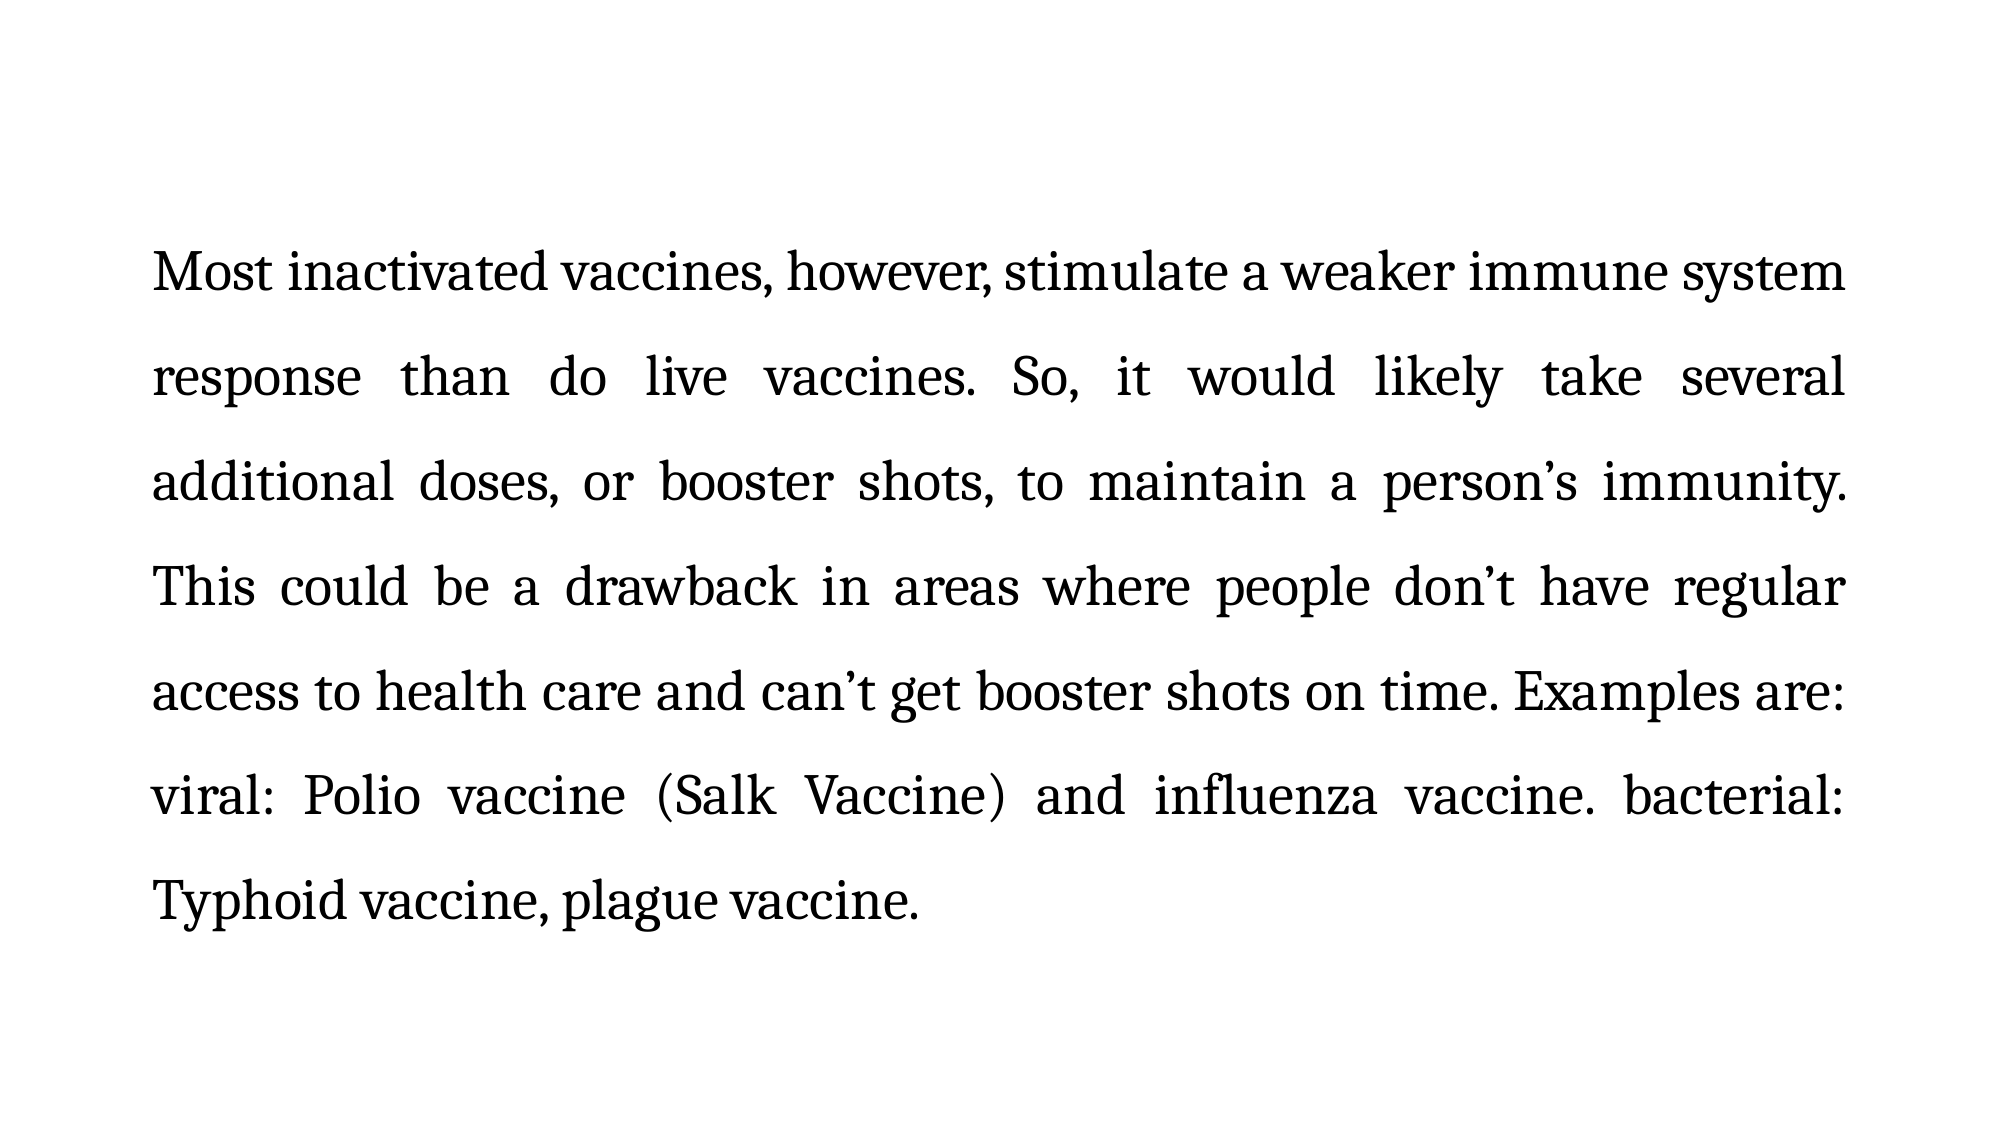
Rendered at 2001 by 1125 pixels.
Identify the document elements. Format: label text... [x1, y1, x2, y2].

list Most inactivated vaccines, however, stimulate a weaker immune system response than do live vaccines. So, it would likely take several additional doses, or booster shots, to maintain a person’s immunity. This could be a drawback in areas where people don’t have regular access to health care and can’t get booster shots on time. Examples are: viral: Polio vaccine (Salk Vaccine) and influenza vaccine. bacterial: Typhoid vaccine, plague vaccine. [137, 190, 1863, 1048]
